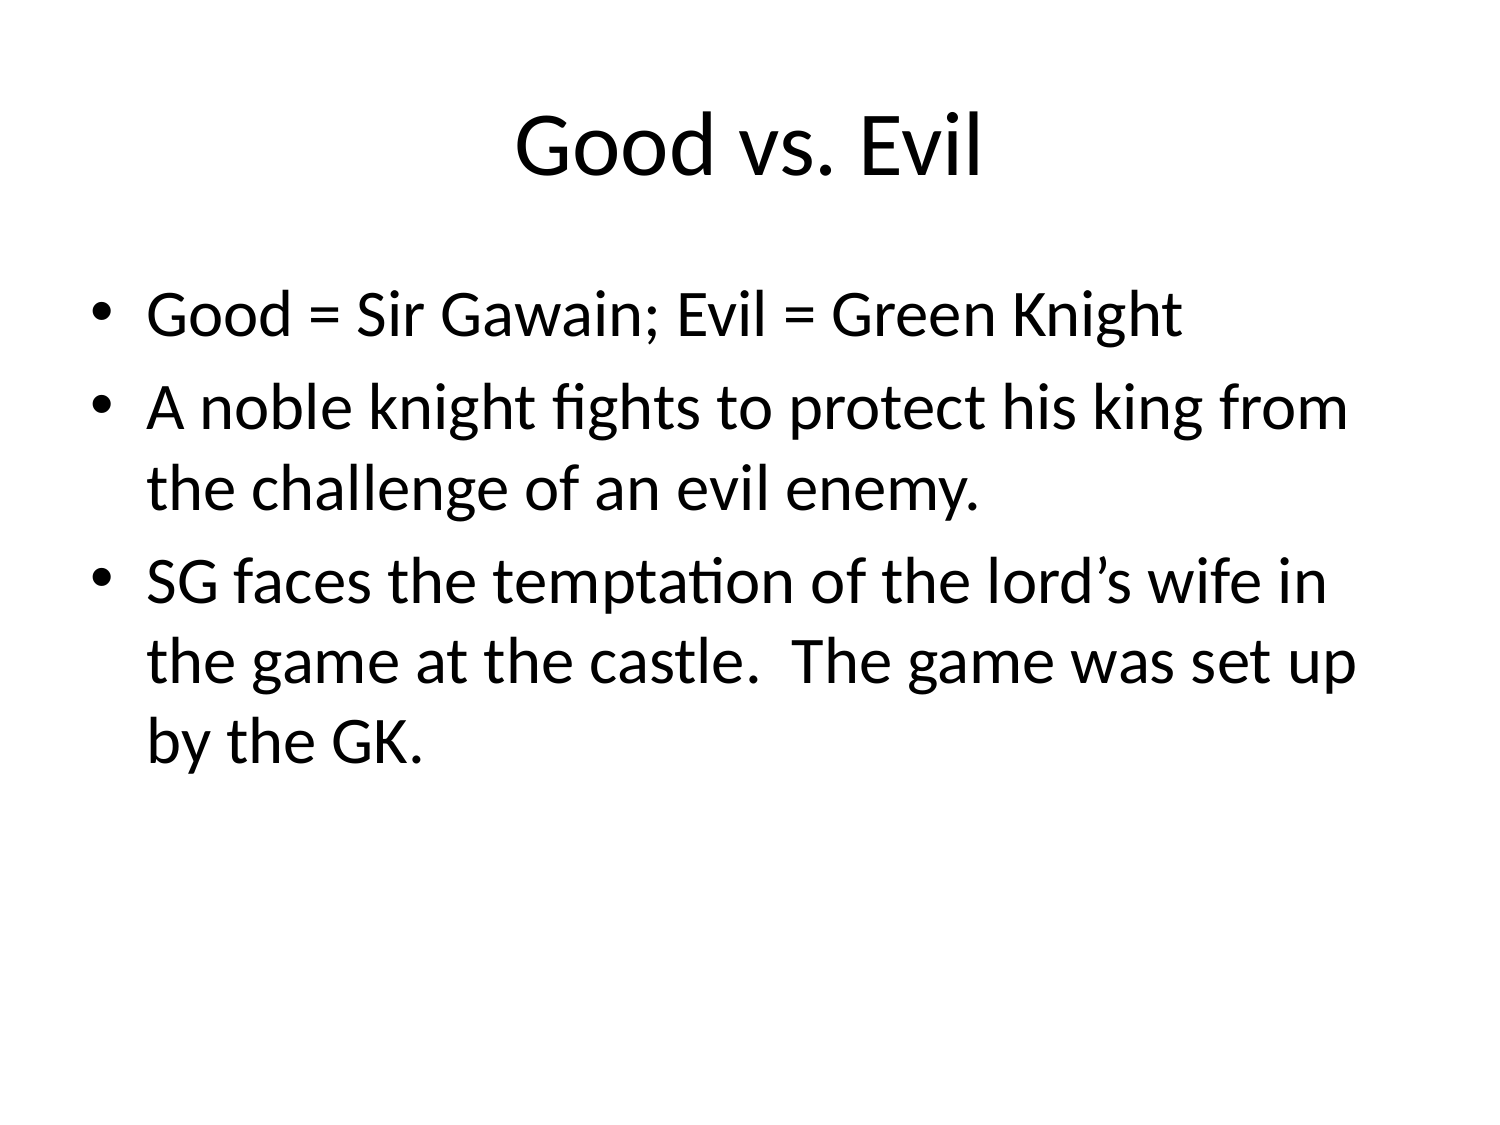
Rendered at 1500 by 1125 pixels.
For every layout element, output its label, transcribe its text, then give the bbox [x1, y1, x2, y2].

title Good vs. Evil [75, 45, 1425, 233]
list Good = Sir Gawain; Evil = Green Knight A noble knight fights to protect his king from the challenge of an evil enemy. SG faces the temptation of the lord’s wife in the game at the castle. The game was set up by the GK. [75, 262, 1425, 1005]
